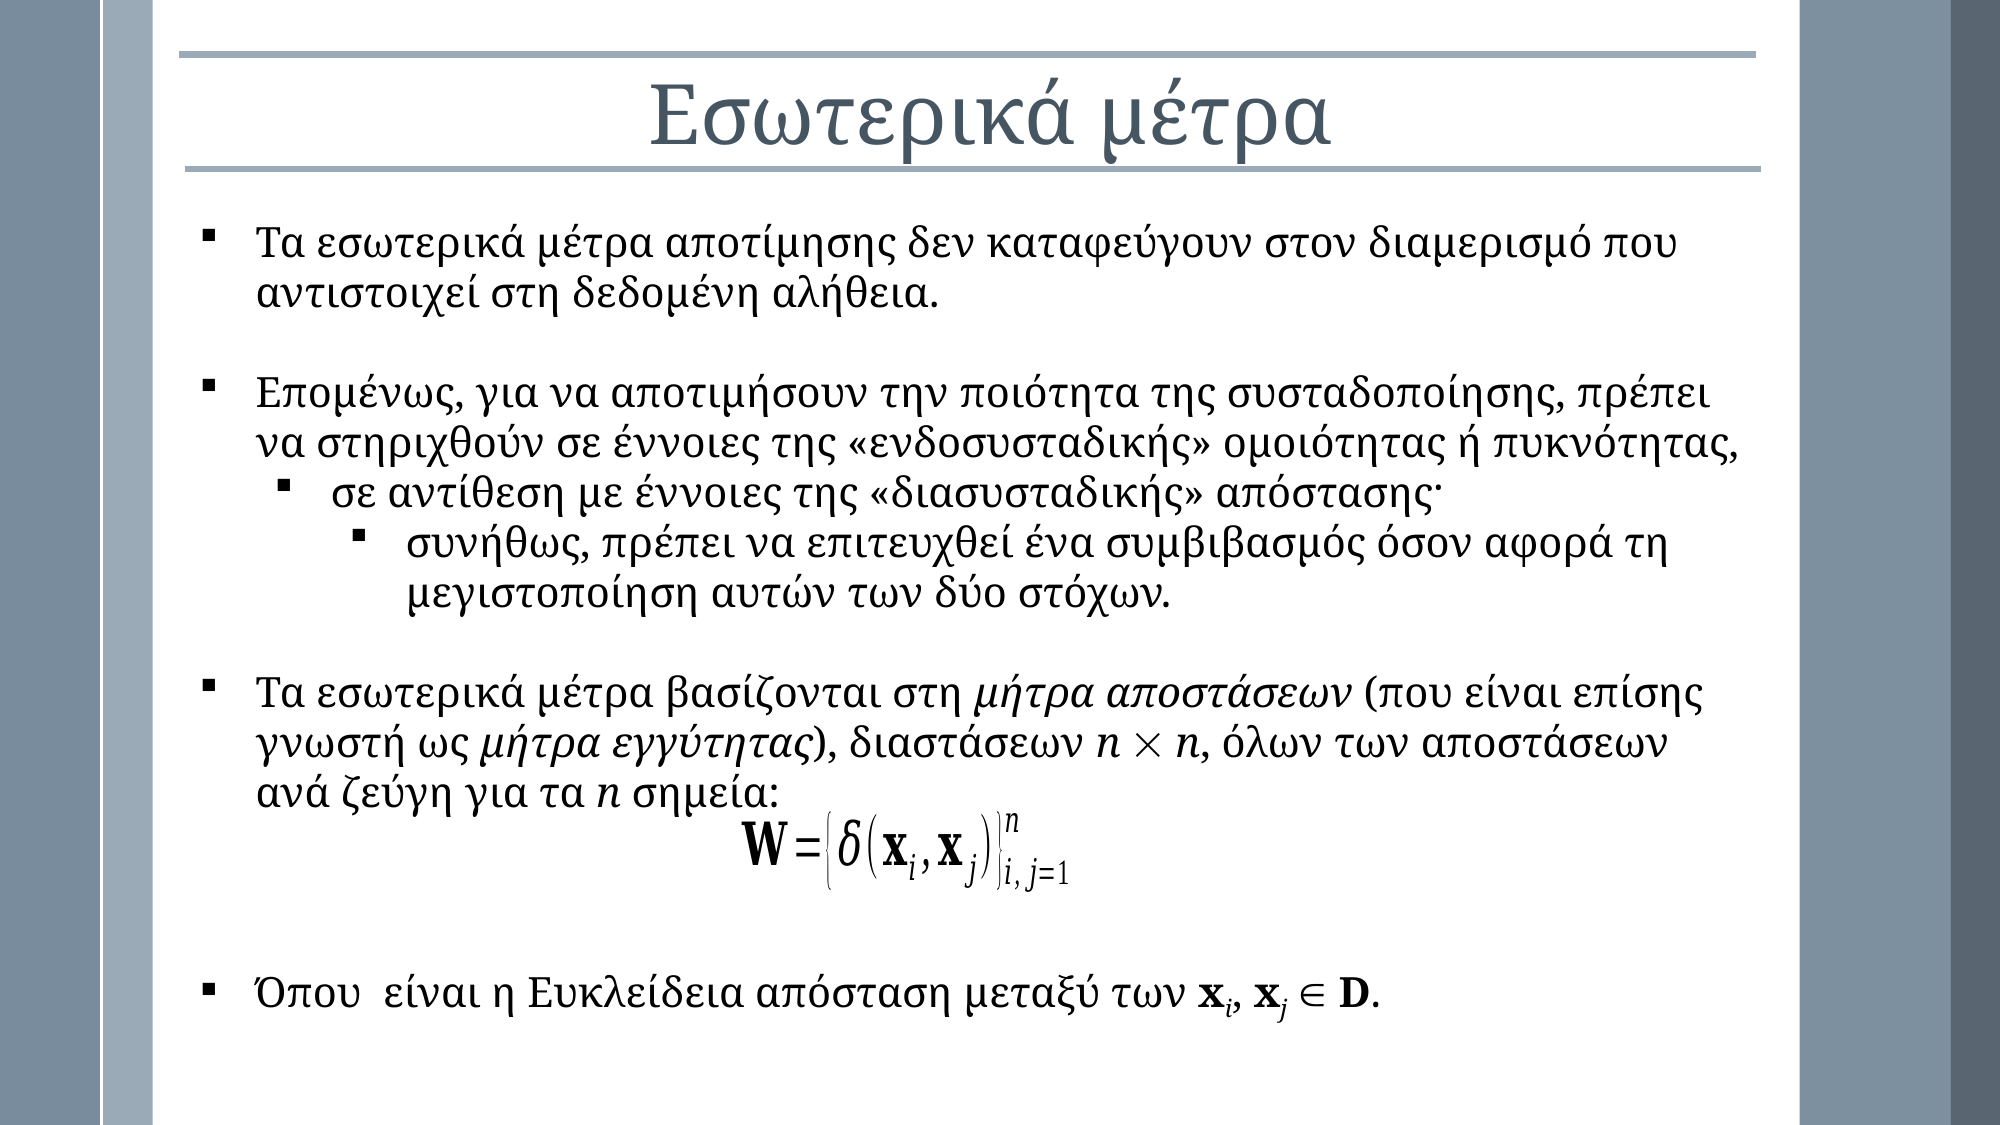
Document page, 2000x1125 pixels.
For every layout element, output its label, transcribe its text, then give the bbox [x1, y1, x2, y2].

text_box Εσωτερικά μέτρα [184, 53, 1797, 169]
